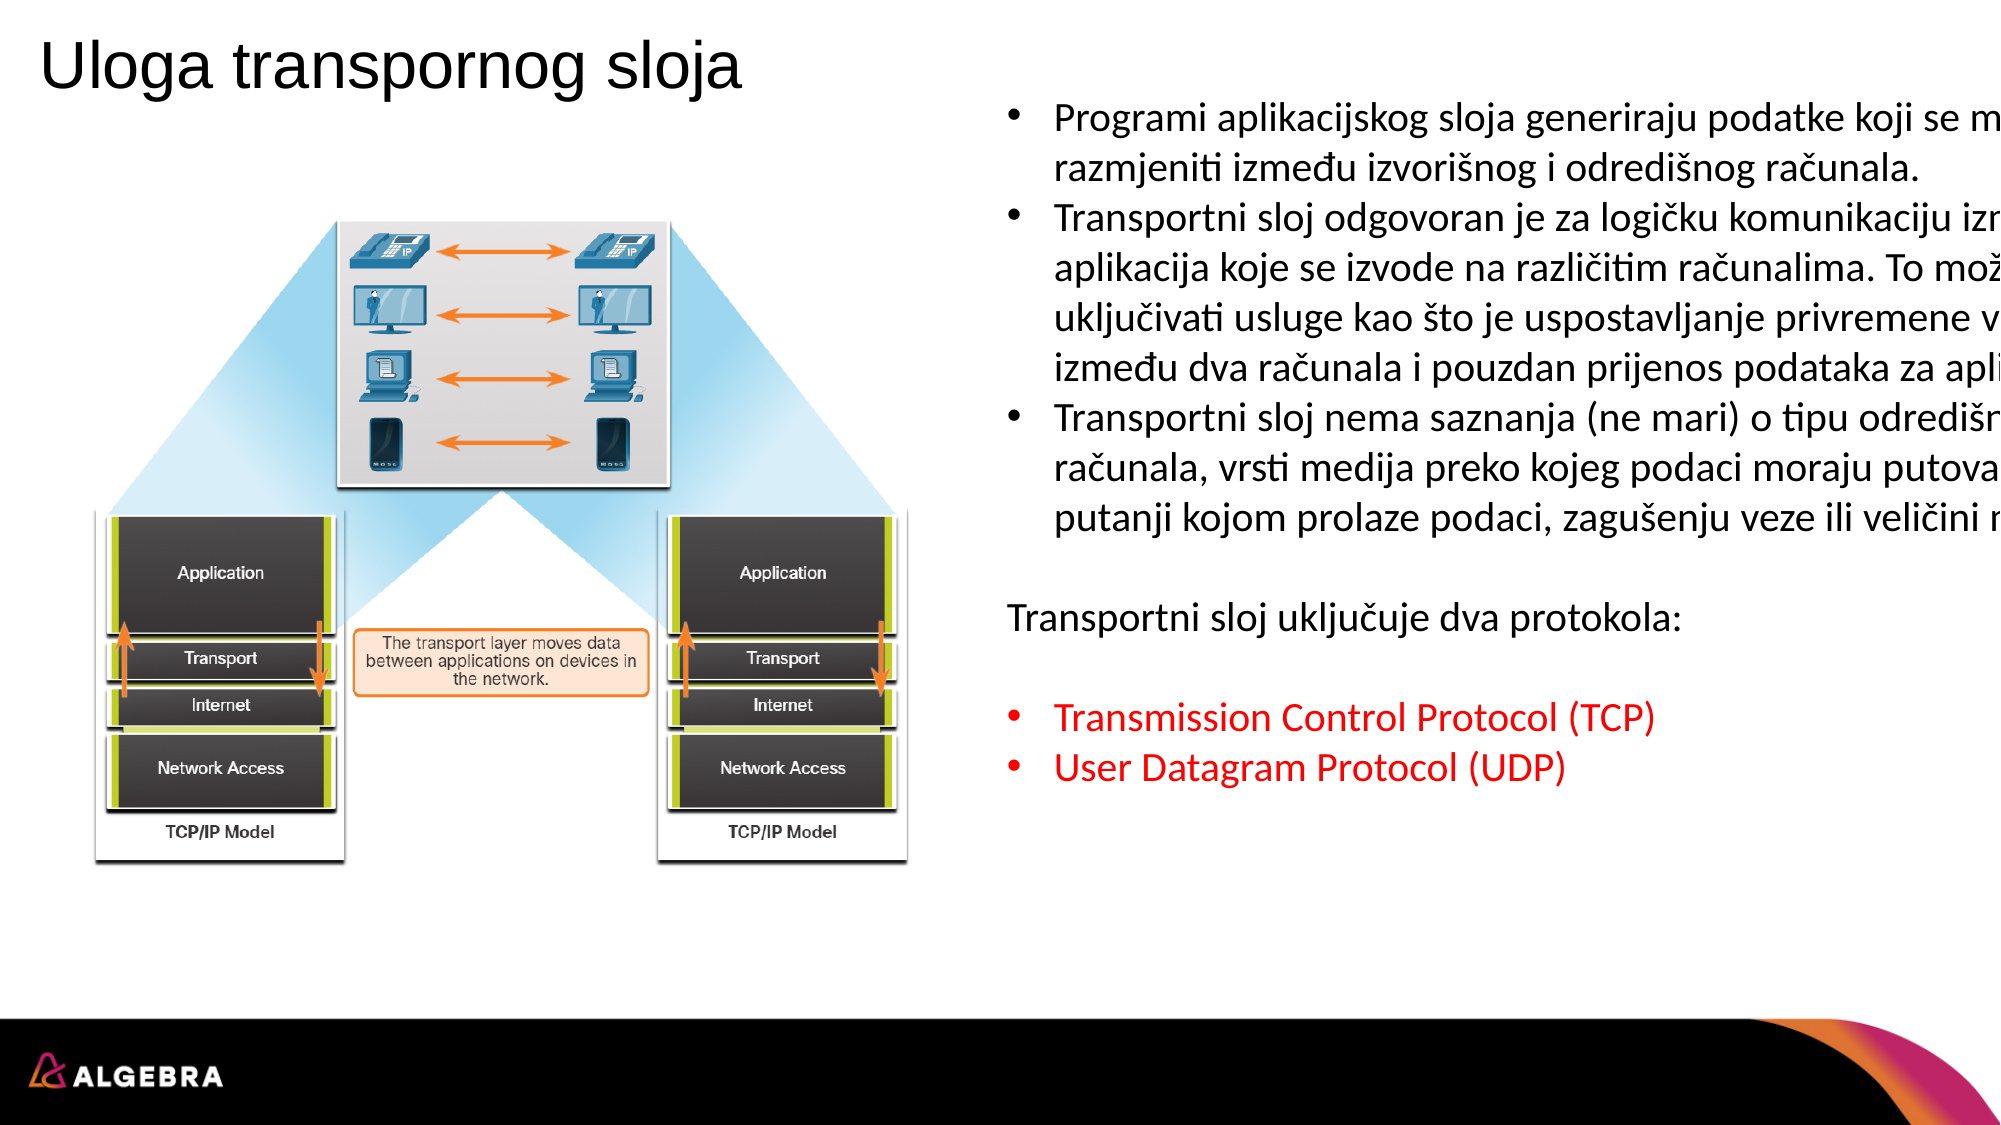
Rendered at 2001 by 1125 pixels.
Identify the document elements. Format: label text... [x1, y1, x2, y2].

title Uloga transpornog sloja [39, 23, 1813, 200]
picture [0, 0, 2001, 1125]
text_box Programi aplikacijskog sloja generiraju podatke koji se moraju razmjeniti ​​između izvorišnog i odredišnog računala. Transportni sloj odgovoran je za logičku komunikaciju između aplikacija koje se izvode na različitim računalima. To može uključivati ​​usluge kao što je uspostavljanje privremene veze između dva računala i pouzdan prijenos podataka za aplikaciju. Transportni sloj nema saznanja (ne mari) o tipu odredišnog računala, vrsti medija preko kojeg podaci moraju putovati, putanji kojom prolaze podaci, zagušenju veze ili veličini mreže. Transportni sloj uključuje dva protokola: Transmission Control Protocol (TCP) User Datagram Protocol (UDP) [992, 82, 2000, 798]
